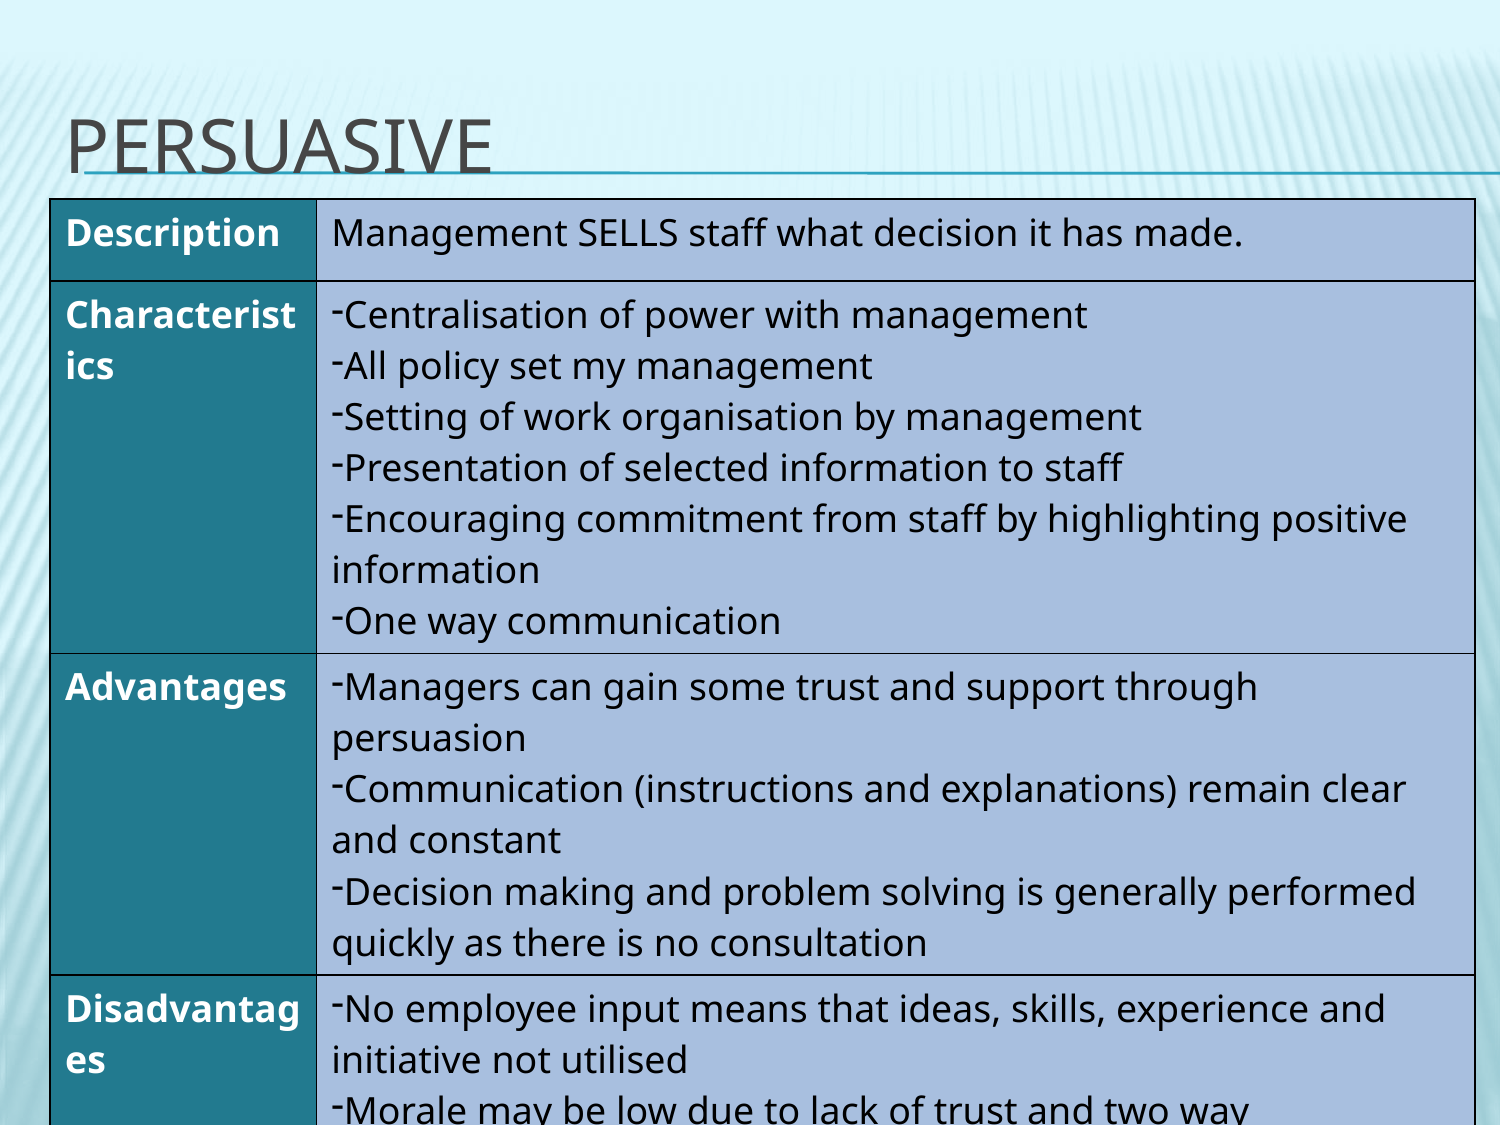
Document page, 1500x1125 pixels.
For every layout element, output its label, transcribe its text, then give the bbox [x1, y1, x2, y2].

table_header Management SELLS staff what decision it has made. [317, 200, 1474, 280]
table_cell Centralisation of power with management All policy set my management Setting of work organisation by management Presentation of selected information to staff Encouraging commitment from staff by highlighting positive information One way communication [317, 282, 1474, 653]
table_cell Advantages [51, 654, 316, 974]
table_cell Managers can gain some trust and support through persuasion Communication (instructions and explanations) remain clear and constant Decision making and problem solving is generally performed quickly as there is no consultation [317, 654, 1474, 974]
table_cell Characteristics [51, 282, 316, 653]
table_cell Disadvantages [51, 976, 316, 1125]
table_cell No employee input means that ideas, skills, experience and initiative not utilised Morale may be low due to lack of trust and two way communication [317, 976, 1474, 1125]
title Persuasive [50, 75, 1475, 198]
table_header Description [51, 200, 316, 280]
